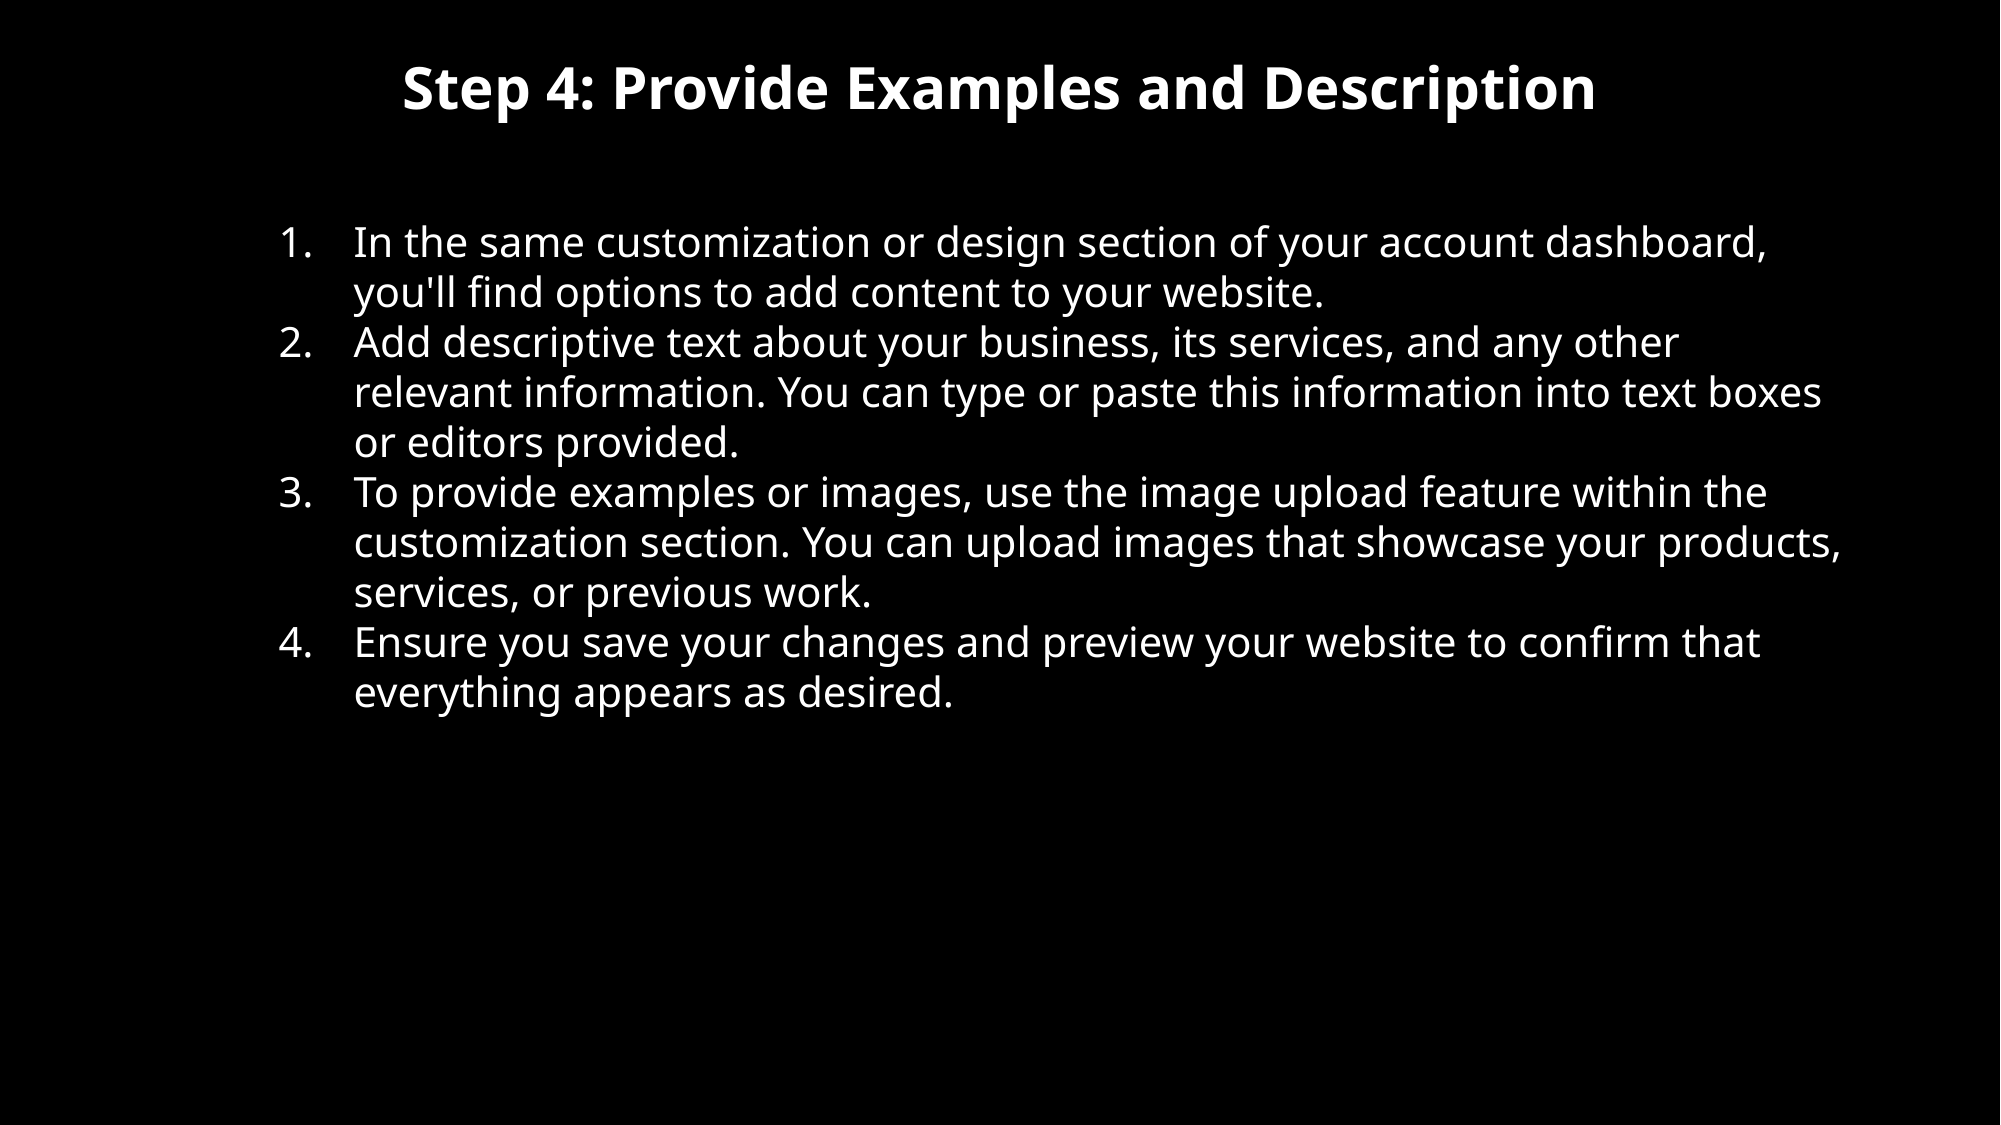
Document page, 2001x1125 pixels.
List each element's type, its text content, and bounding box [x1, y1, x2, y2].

text_box In the same customization or design section of your account dashboard, you'll find options to add content to your website. Add descriptive text about your business, its services, and any other relevant information. You can type or paste this information into text boxes or editors provided. To provide examples or images, use the image upload feature within the customization section. You can upload images that showcase your products, services, or previous work. Ensure you save your changes and preview your website to confirm that everything appears as desired. [263, 208, 1861, 774]
text_box Step 4: Provide Examples and Description [0, 43, 2000, 129]
